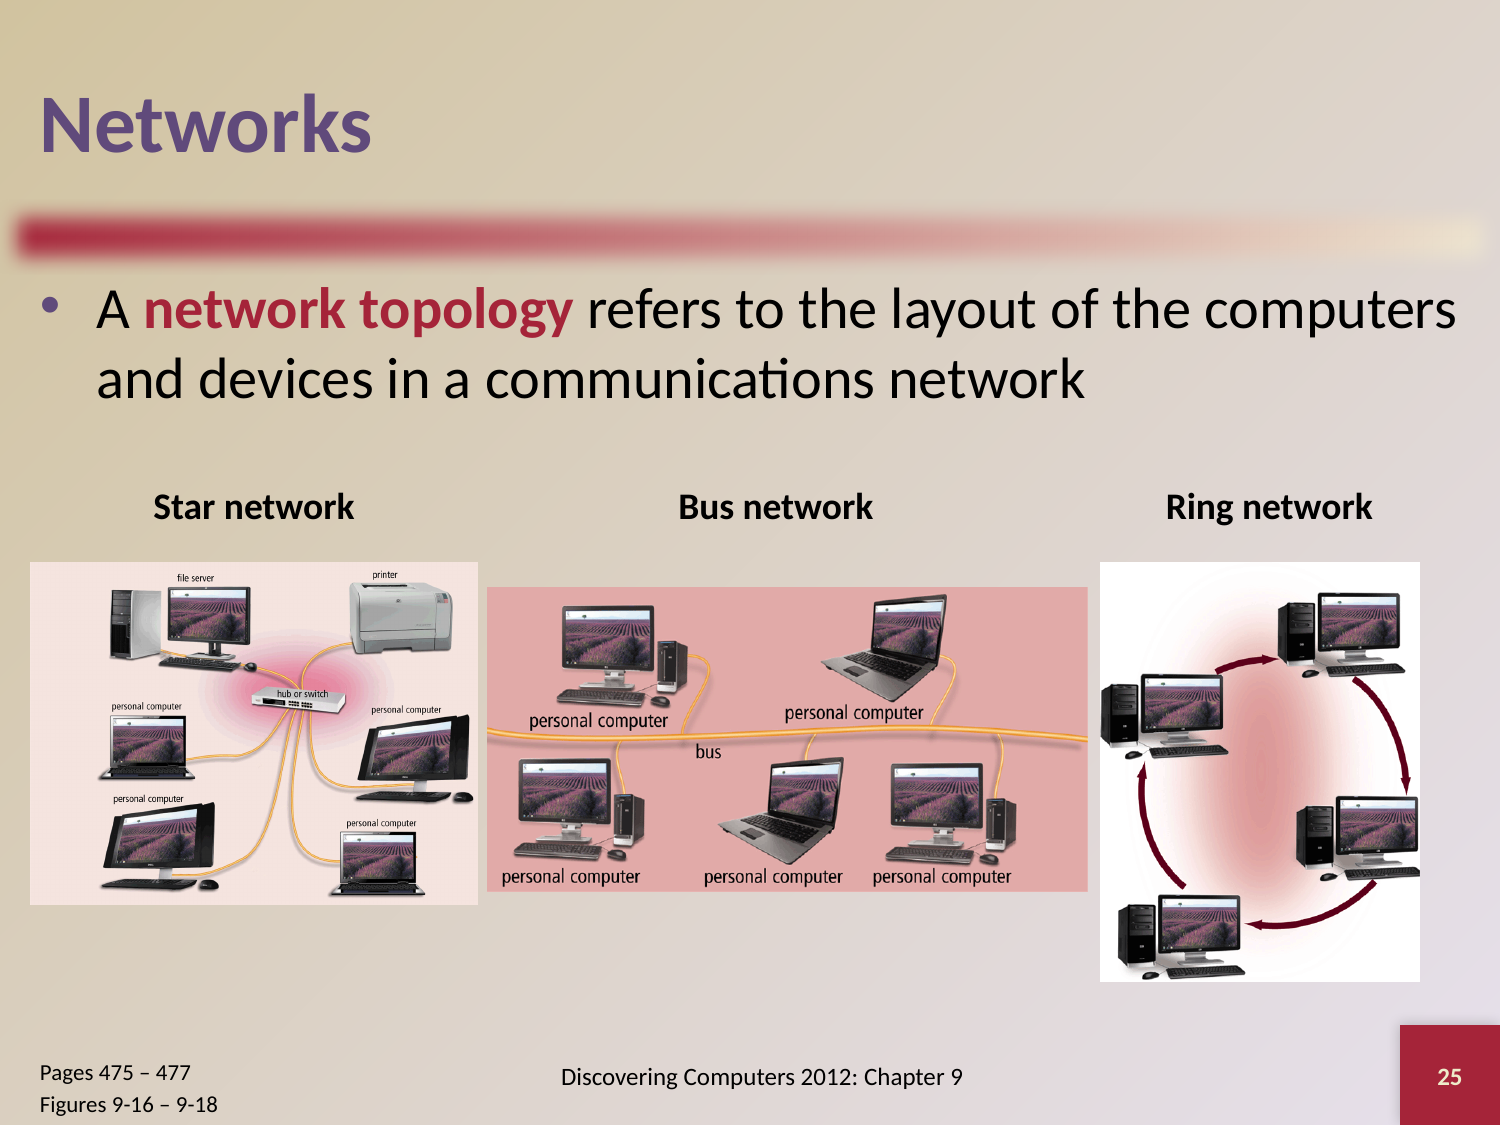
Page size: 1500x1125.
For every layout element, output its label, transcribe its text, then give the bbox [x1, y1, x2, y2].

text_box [30, 474, 478, 905]
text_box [487, 474, 1089, 892]
slide_number 25 [1400, 1025, 1500, 1125]
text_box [1099, 474, 1420, 983]
title Networks [24, 24, 1475, 213]
list A network topology refers to the layout of the computers and devices in a communications network [24, 262, 1475, 1025]
footer Discovering Computers 2012: Chapter 9 [450, 1037, 1075, 1113]
list Pages 475 – 477 Figures 9-16 – 9-18 [24, 1050, 300, 1125]
